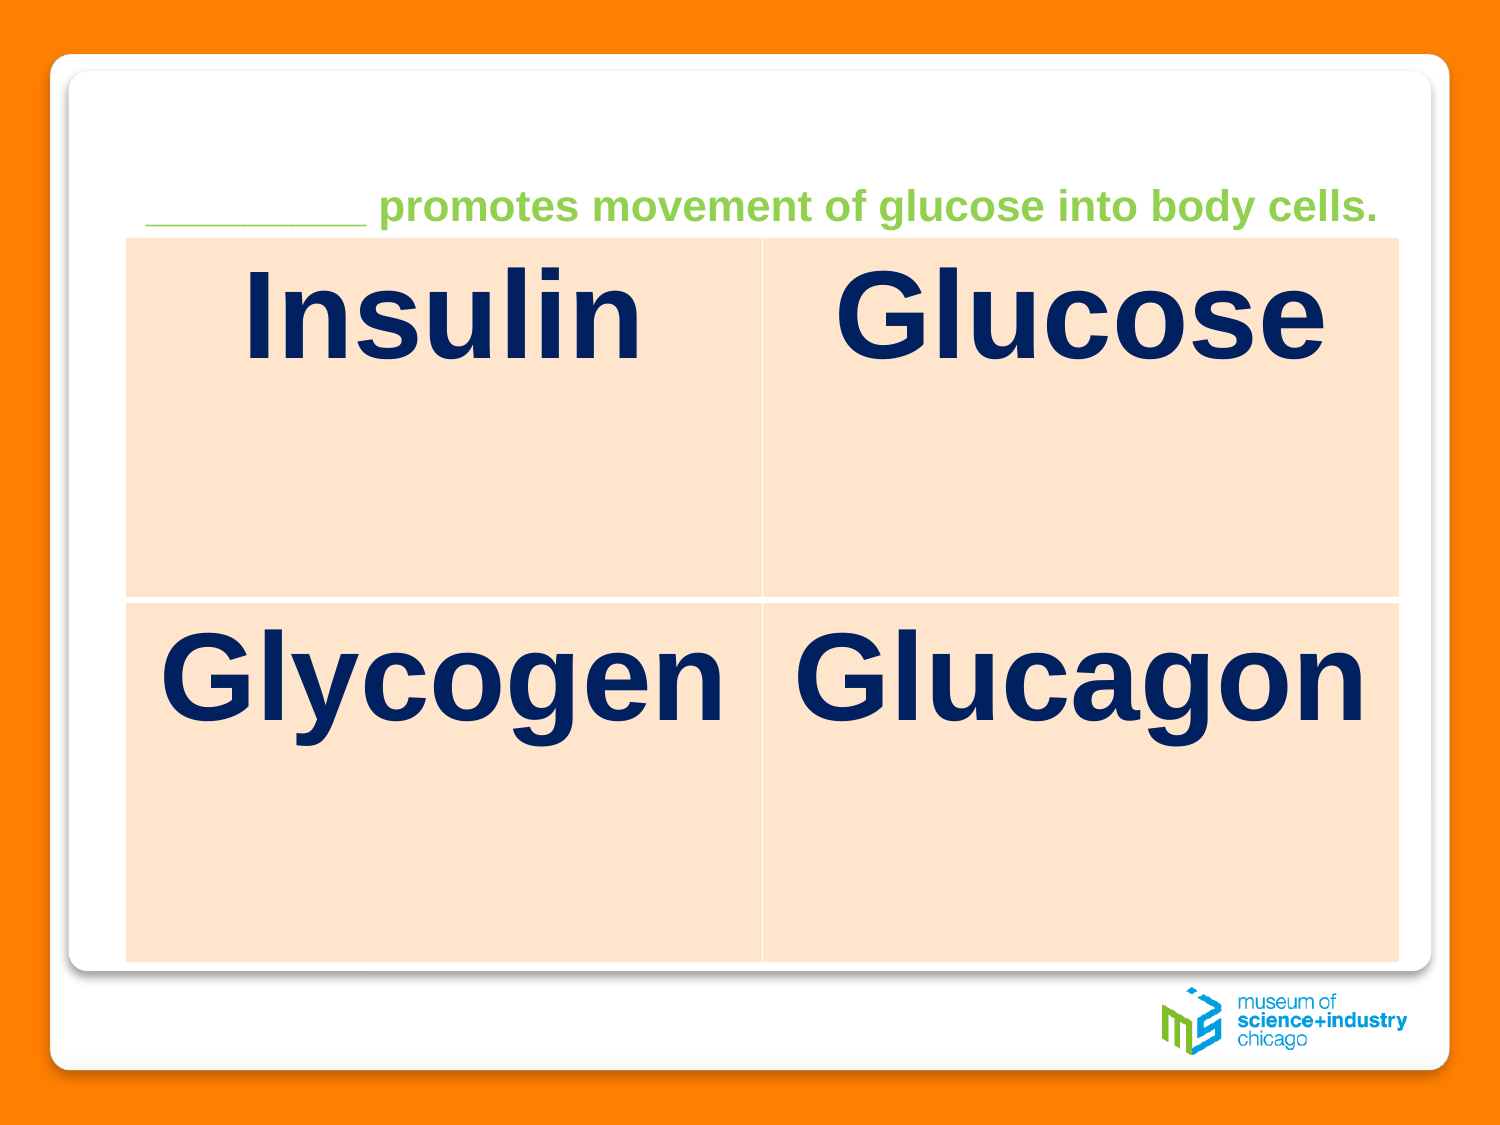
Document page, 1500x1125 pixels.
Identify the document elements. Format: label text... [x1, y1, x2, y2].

table_cell Glycogen [126, 603, 762, 962]
table_header Insulin [126, 238, 762, 597]
picture [1162, 987, 1407, 1055]
table_cell Glucagon [763, 603, 1399, 962]
title _________ promotes movement of glucose into body cells. [125, 137, 1400, 237]
table_header Glucose [763, 238, 1399, 597]
